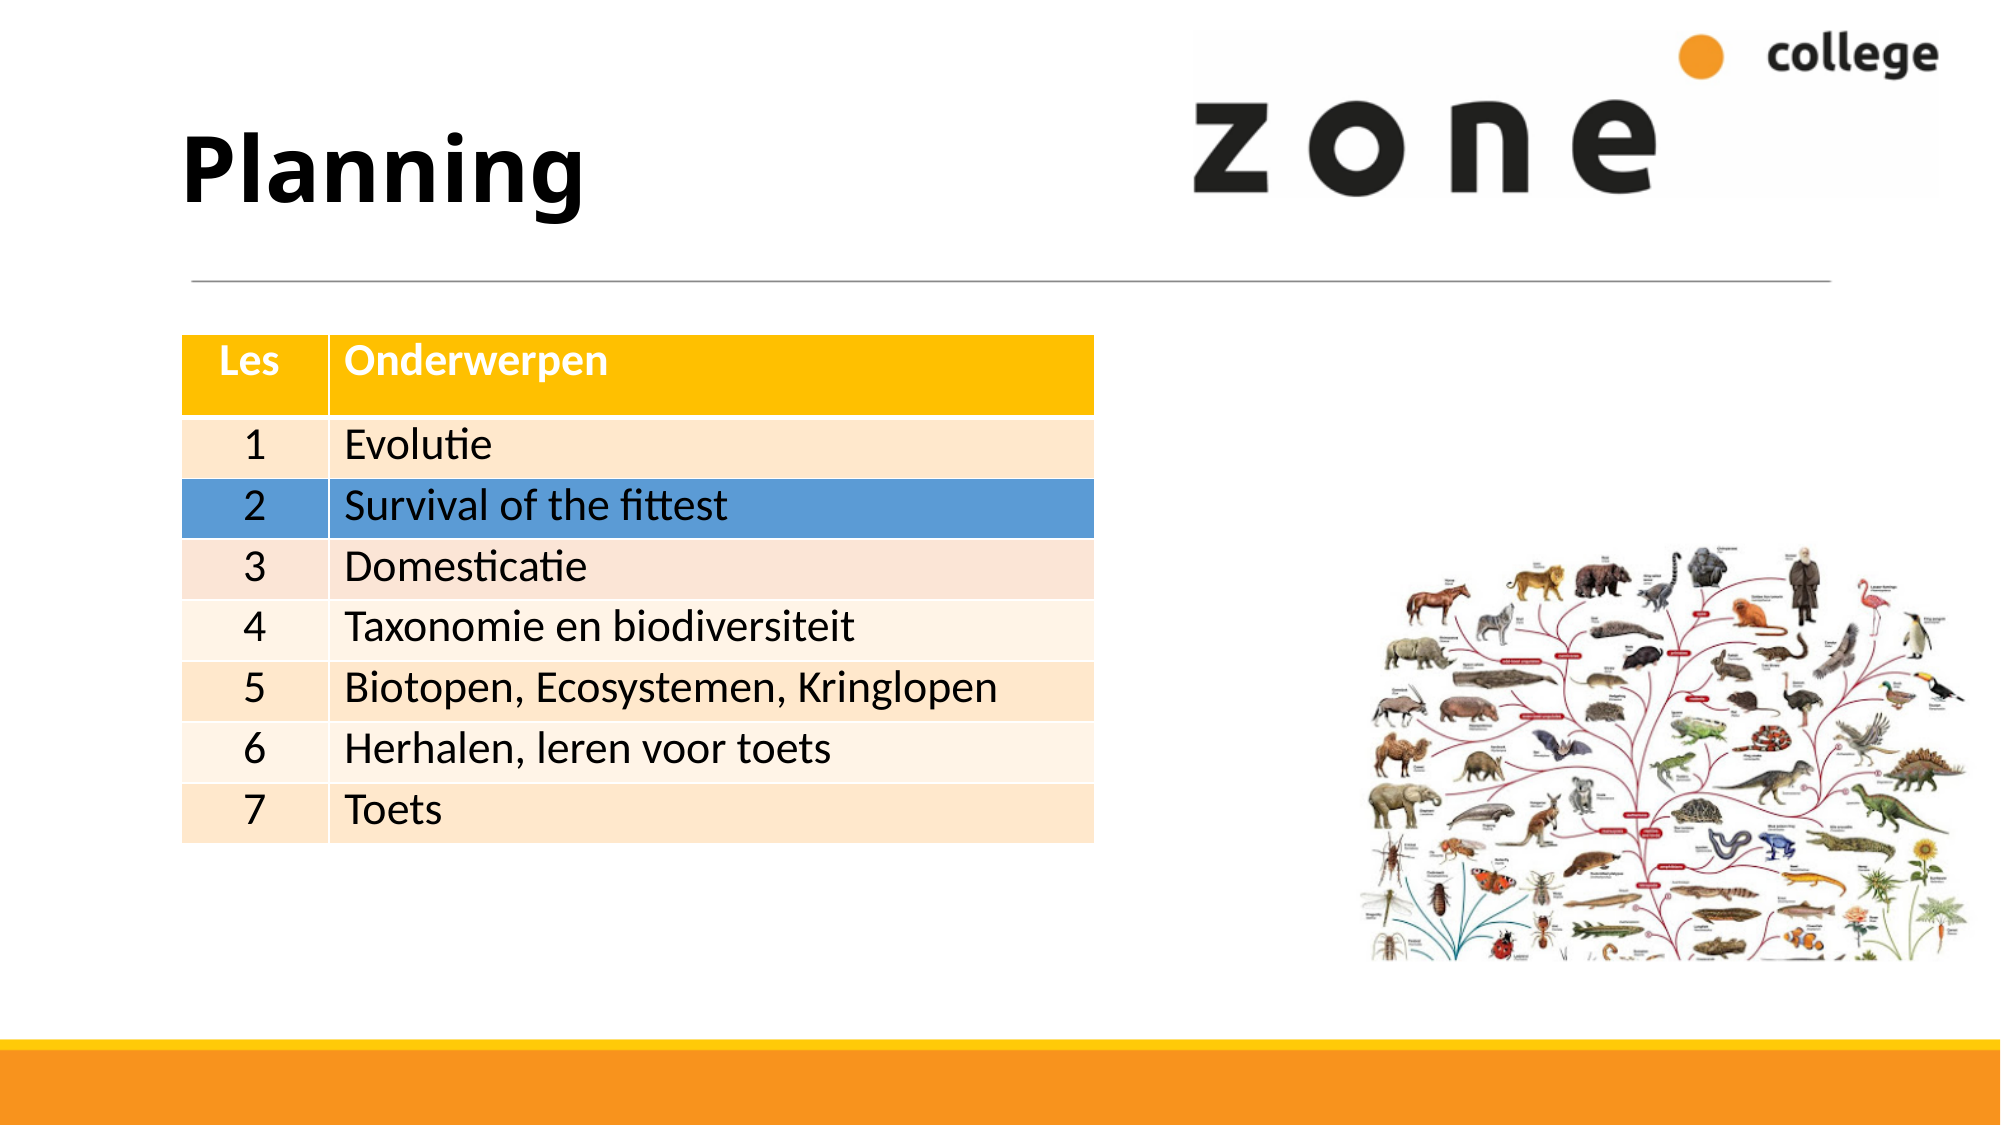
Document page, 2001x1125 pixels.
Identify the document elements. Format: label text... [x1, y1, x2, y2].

table_header Les [182, 335, 328, 415]
table_cell Toets [330, 784, 1094, 843]
table_cell Survival of the fittest [330, 479, 1094, 538]
table_cell Domesticatie [330, 540, 1094, 599]
table_cell 3 [182, 540, 328, 599]
table_cell 4 [182, 601, 328, 660]
title Planning [164, 64, 1890, 282]
picture [0, 0, 2001, 1125]
table_cell 2 [182, 479, 328, 538]
table_cell Taxonomie en biodiversiteit [330, 601, 1094, 660]
table_cell 1 [182, 420, 328, 478]
table_cell 5 [182, 662, 328, 721]
table_cell 7 [182, 784, 328, 843]
table_header Onderwerpen [330, 335, 1094, 415]
table_cell Biotopen, Ecosystemen, Kringlopen [330, 662, 1094, 721]
table_cell 6 [182, 723, 328, 782]
table_cell Herhalen, leren voor toets [330, 723, 1094, 782]
table_cell Evolutie [330, 420, 1094, 478]
